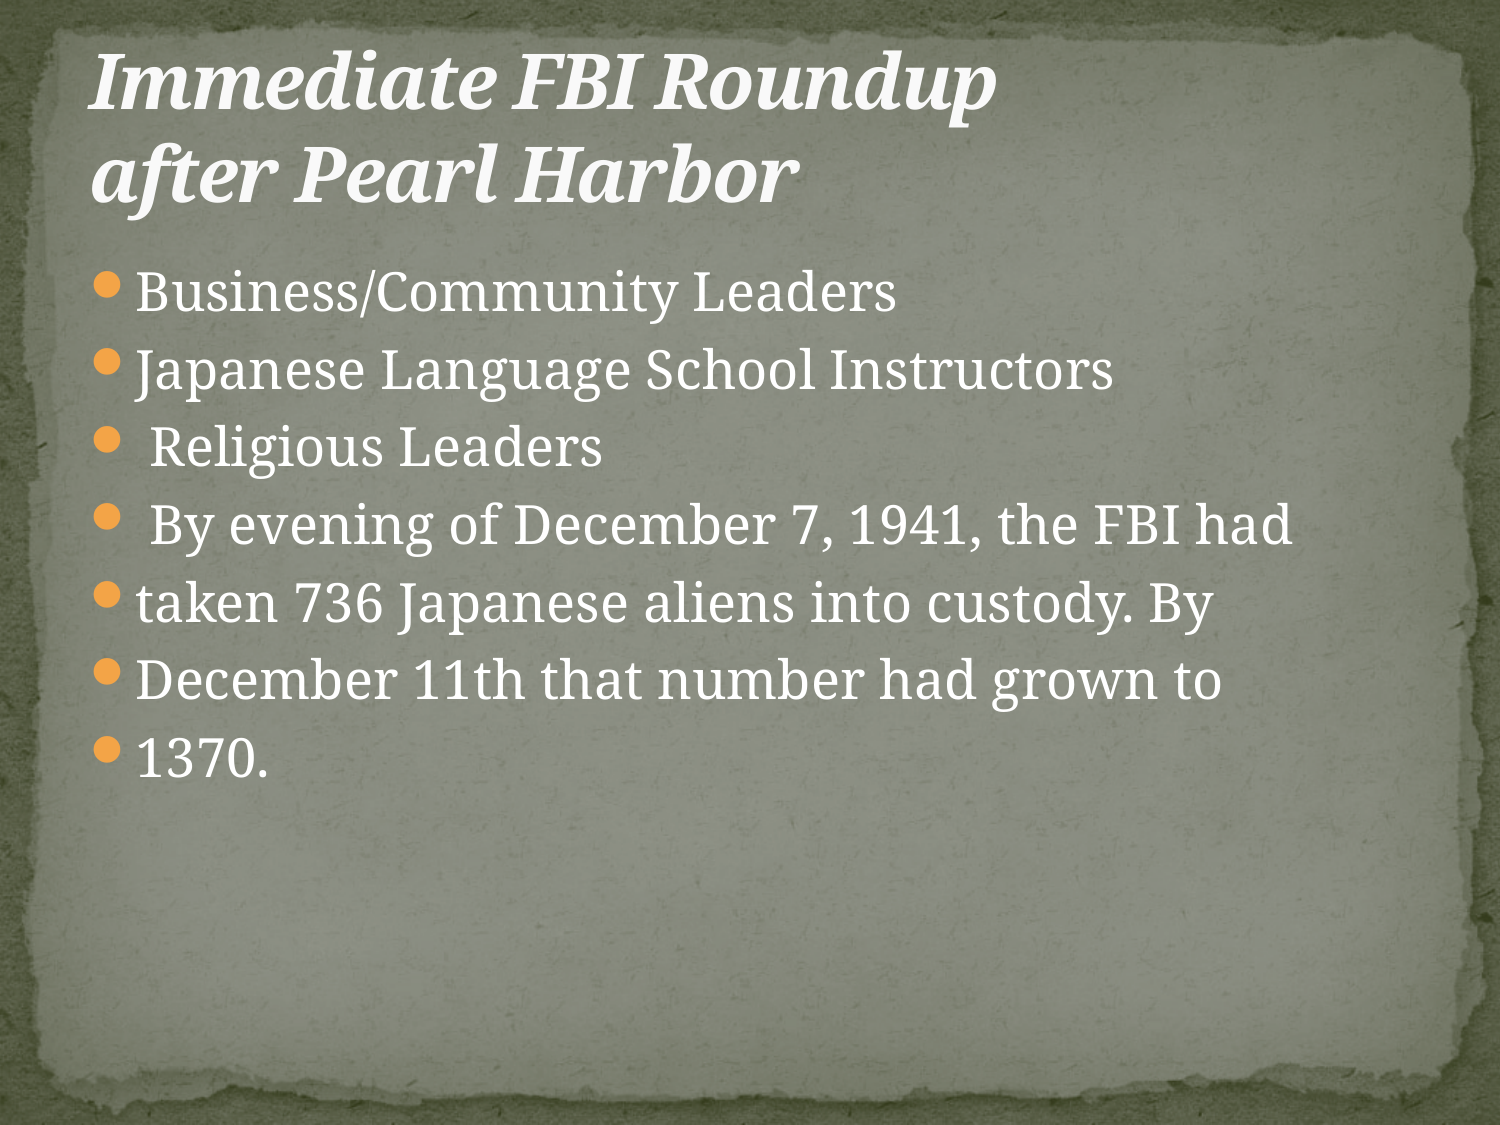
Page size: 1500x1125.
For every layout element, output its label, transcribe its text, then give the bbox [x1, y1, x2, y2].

title Immediate FBI Roundup after Pearl Harbor [74, 24, 1425, 225]
list Business/Community Leaders Japanese Language School Instructors Religious Leaders By evening of December 7, 1941, the FBI had taken 736 Japanese aliens into custody. By December 11th that number had grown to 1370. [75, 249, 1425, 1000]
